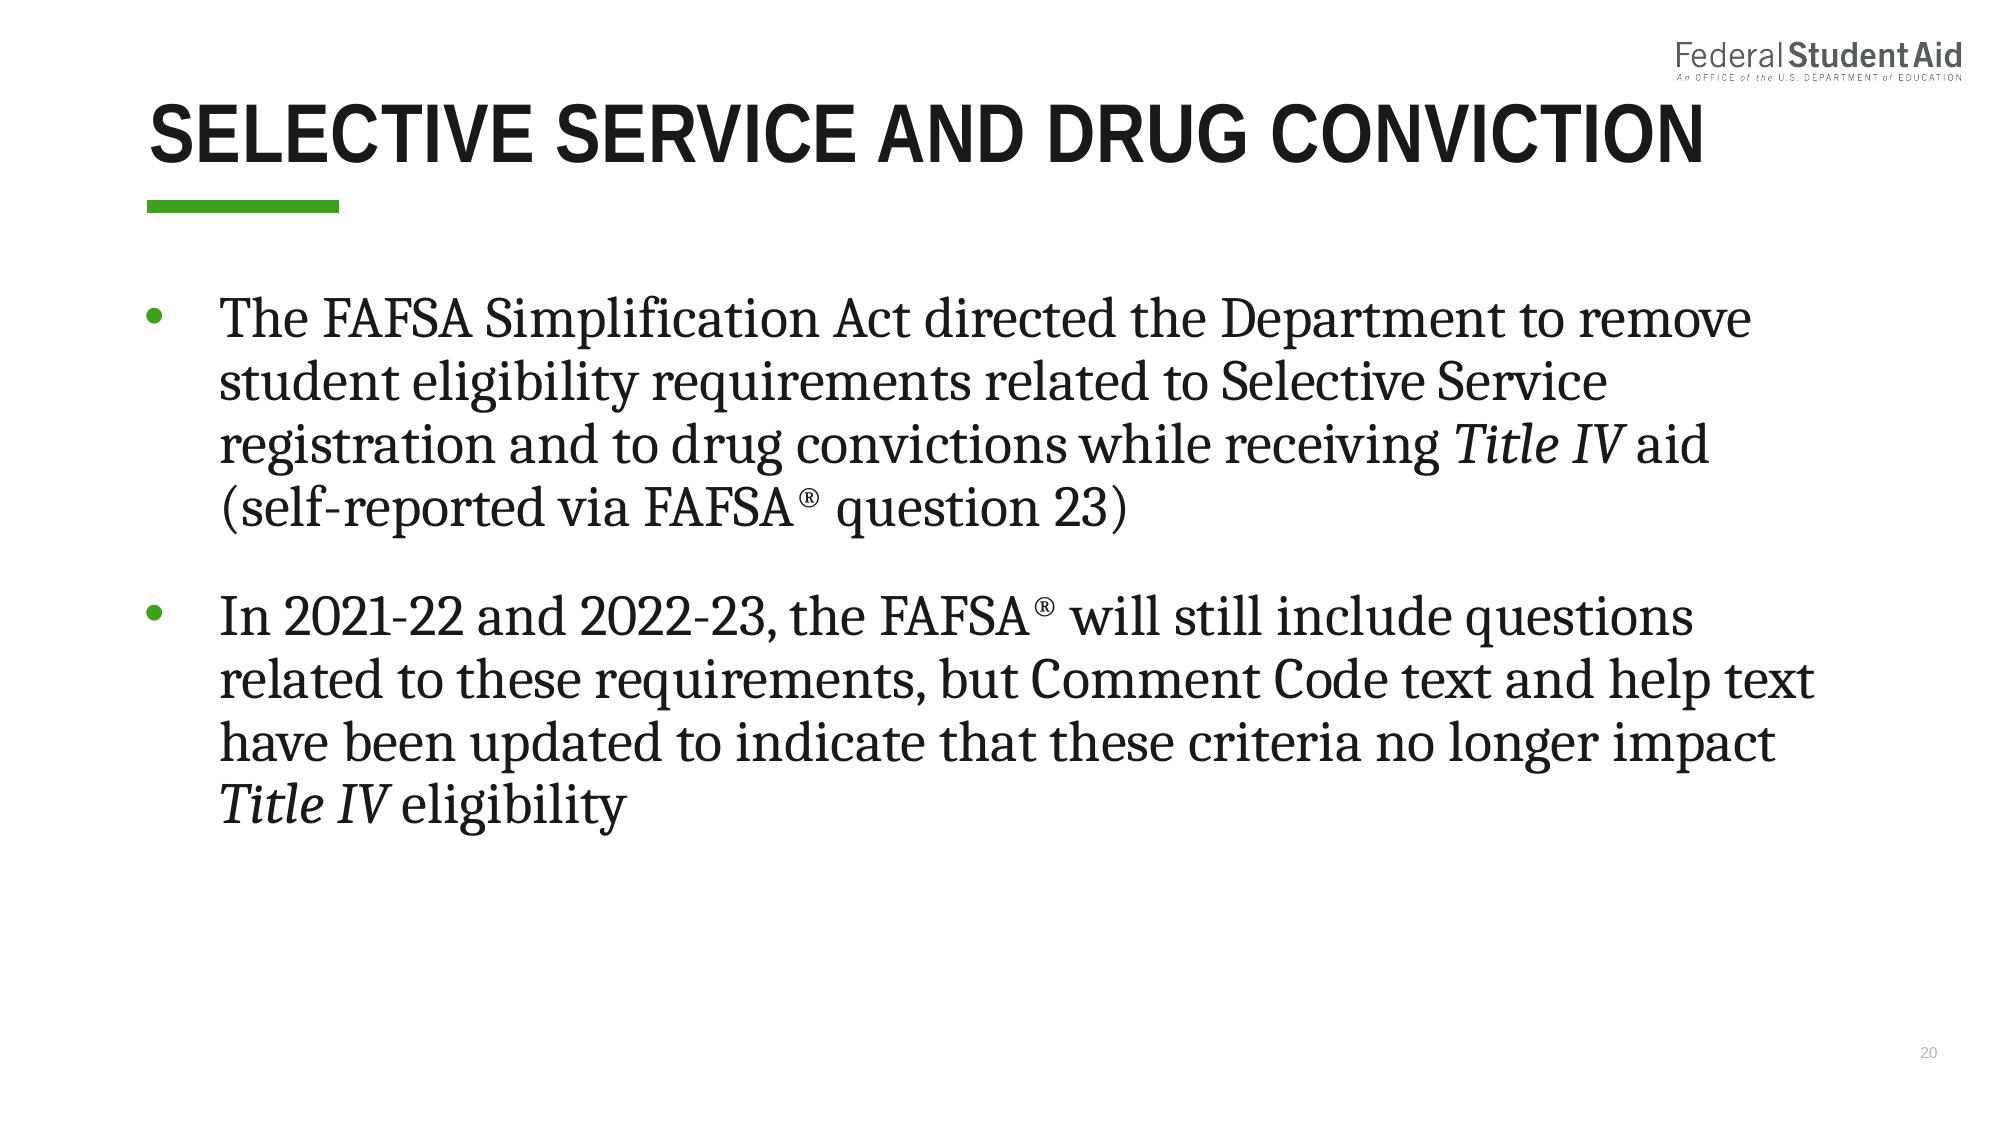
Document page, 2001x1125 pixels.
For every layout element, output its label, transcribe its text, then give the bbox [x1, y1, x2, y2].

picture [1651, 16, 1986, 106]
slide_number 20 [1920, 1042, 1986, 1094]
list The FAFSA Simplification Act directed the Department to remove student eligibility requirements related to Selective Service registration and to drug convictions while receiving Title IV aid (self-reported via FAFSA® question 23) In 2021-22 and 2022-23, the FAFSA® will still include questions related to these requirements, but Comment Code text and help text have been updated to indicate that these criteria no longer impact Title IV eligibility [129, 279, 1850, 1068]
title Selective service and drug conviction [149, 57, 1829, 189]
